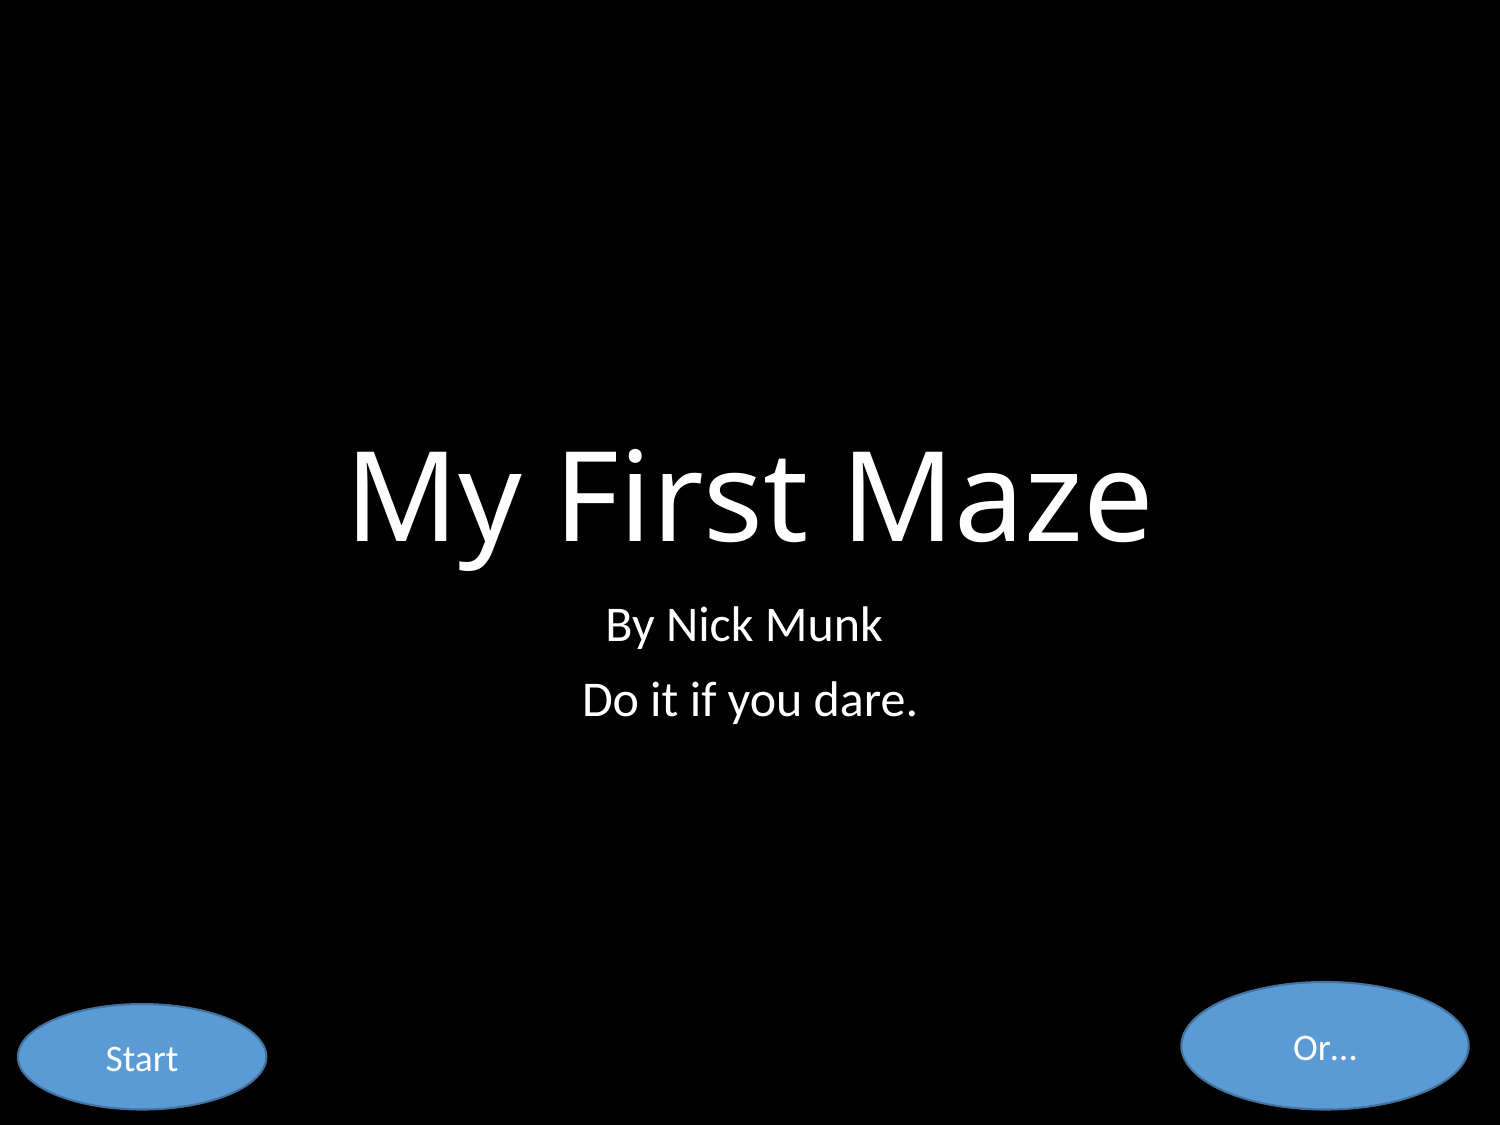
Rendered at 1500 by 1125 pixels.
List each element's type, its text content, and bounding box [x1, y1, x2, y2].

text_box Start [16, 1003, 268, 1111]
text_box Or… [1180, 980, 1470, 1111]
title My First Maze [112, 184, 1388, 576]
subtitle By Nick Munk Do it if you dare. [187, 590, 1313, 863]
